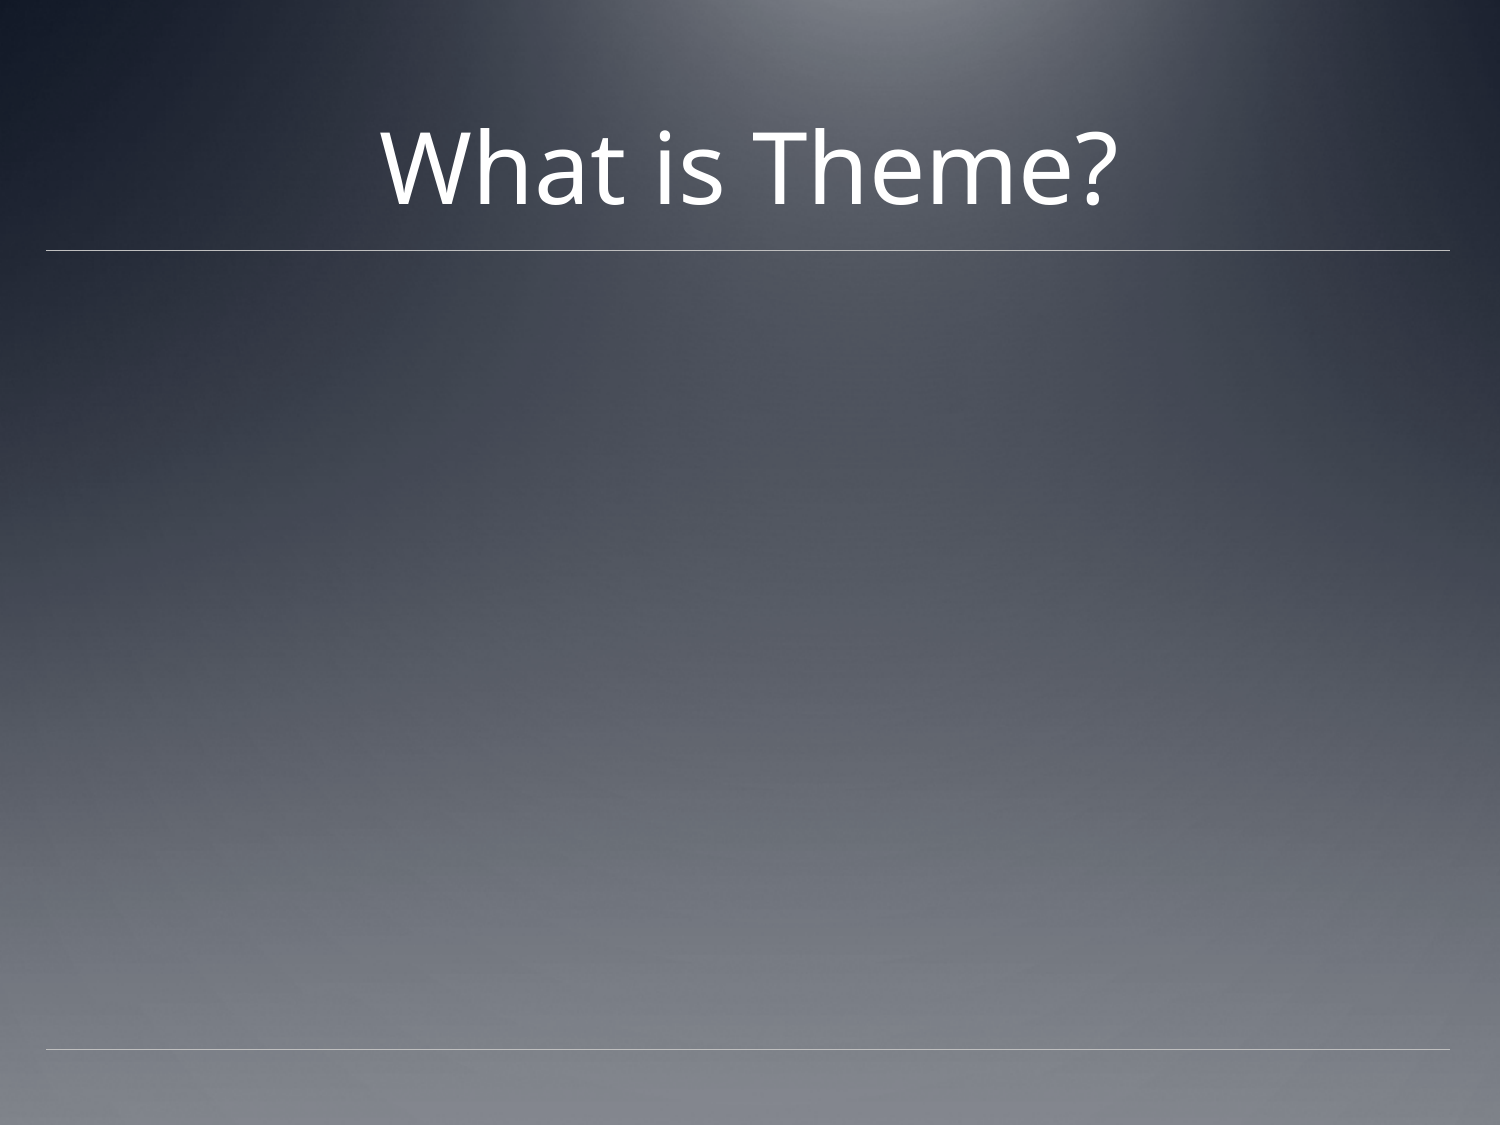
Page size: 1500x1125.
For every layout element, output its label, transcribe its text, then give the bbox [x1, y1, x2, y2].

title What is Theme? [105, 17, 1394, 233]
